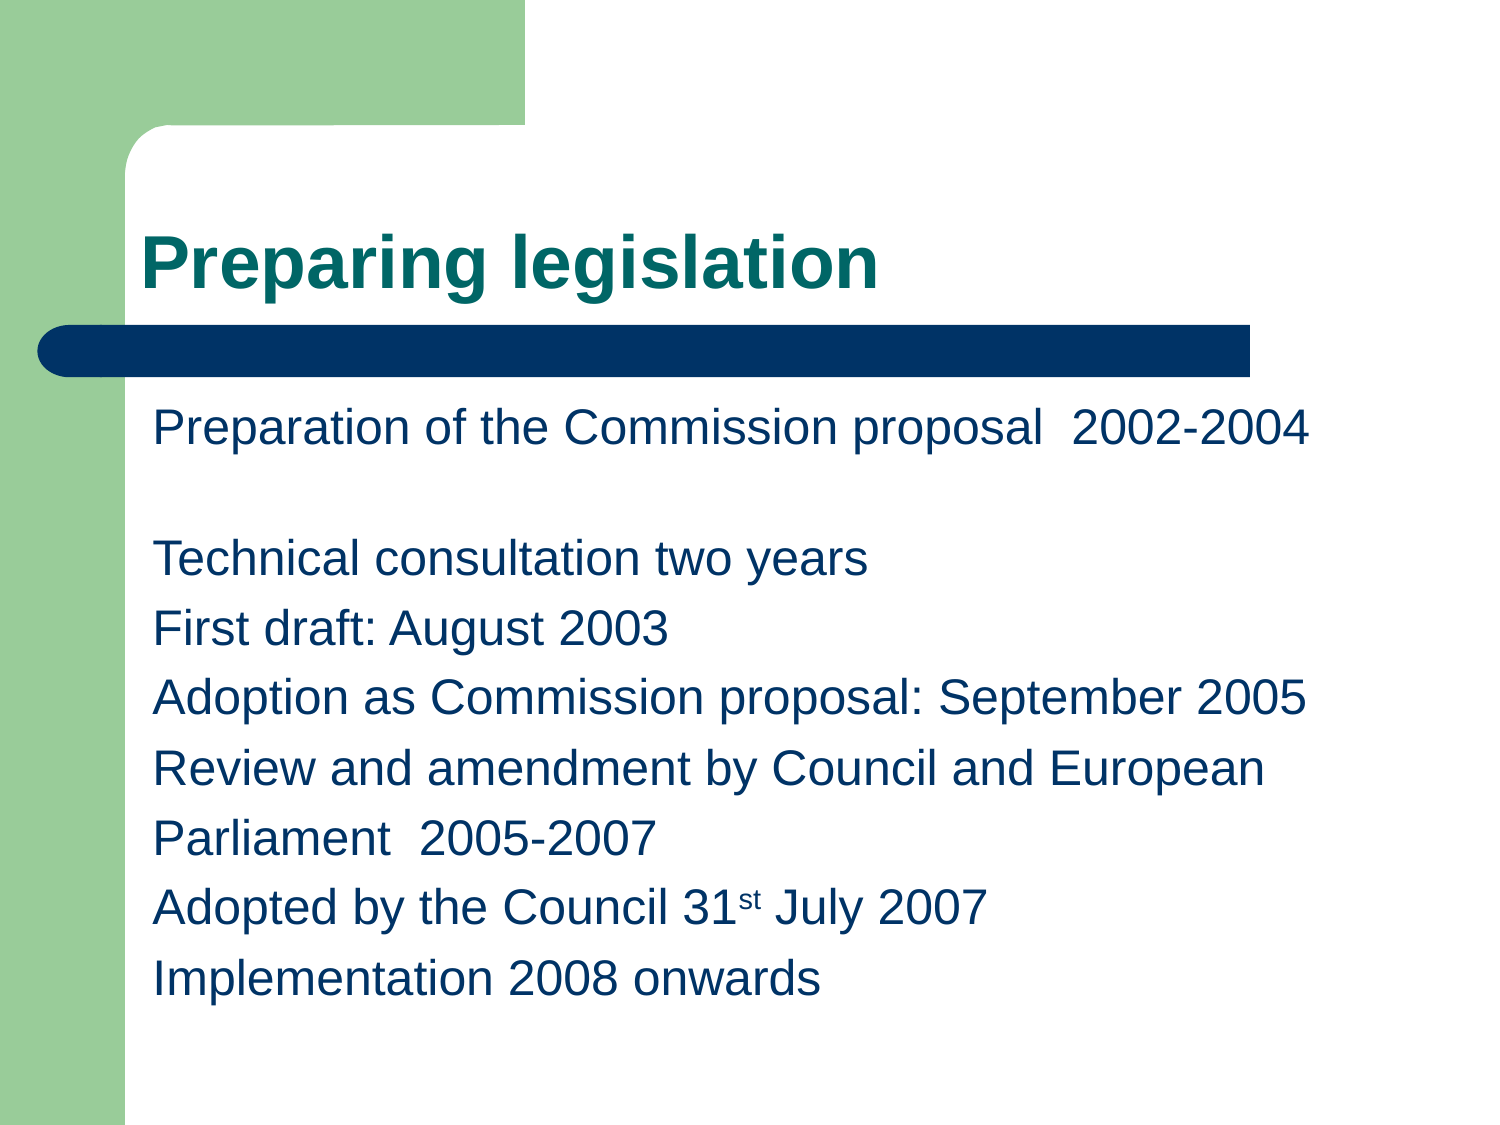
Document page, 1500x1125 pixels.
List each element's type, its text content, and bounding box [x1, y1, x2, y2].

list Preparation of the Commission proposal 2002-2004 Technical consultation two years First draft: August 2003 Adoption as Commission proposal: September 2005 Review and amendment by Council and European Parliament 2005-2007 Adopted by the Council 31st July 2007 Implementation 2008 onwards [137, 387, 1400, 999]
title Preparing legislation [124, 124, 1426, 313]
